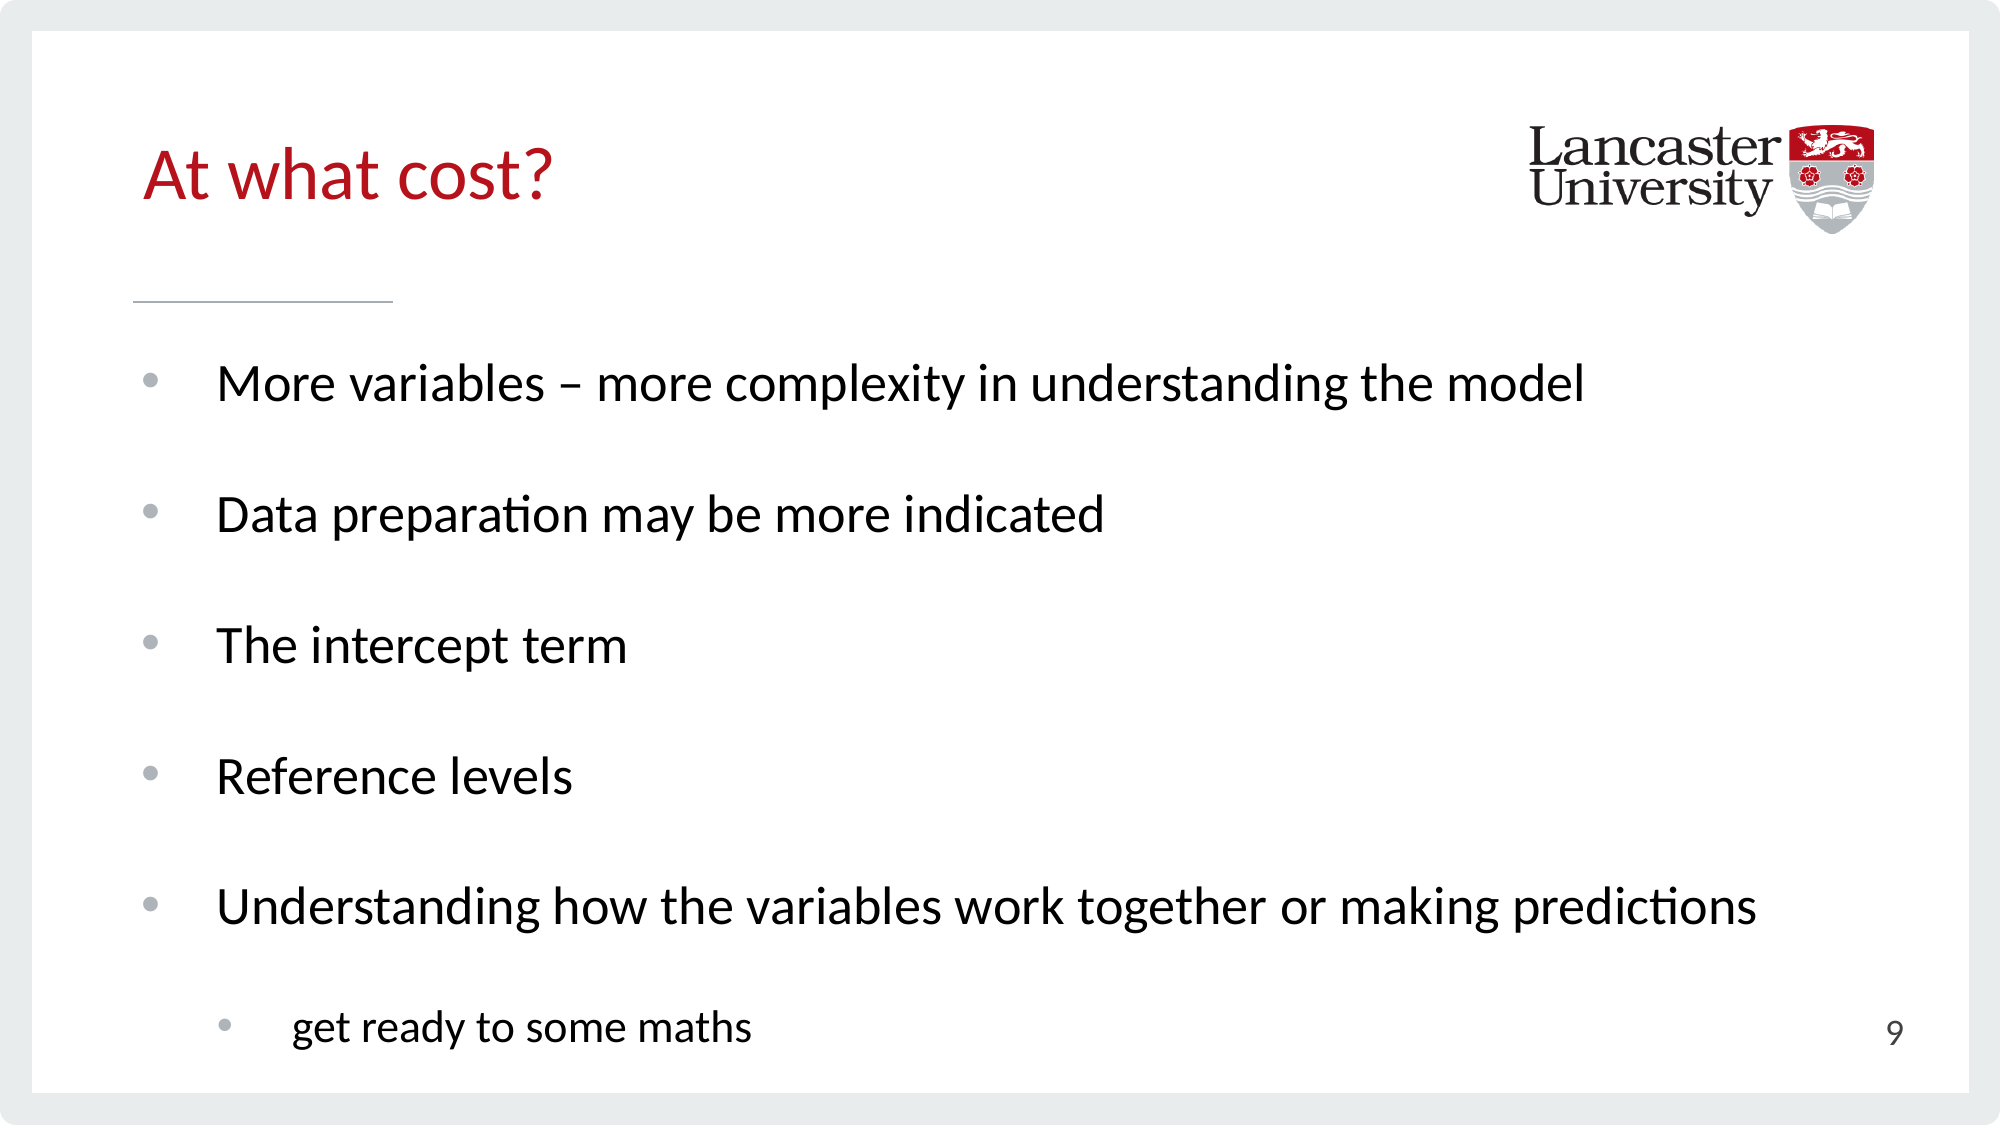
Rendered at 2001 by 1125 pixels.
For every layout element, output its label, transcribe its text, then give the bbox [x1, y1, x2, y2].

title At what cost? [128, 78, 1448, 279]
list More variables – more complexity in understanding the model Data preparation may be more indicated The intercept term Reference levels Understanding how the variables work together or making predictions get ready to some maths [126, 307, 1888, 858]
slide_number 9 [1468, 1001, 1919, 1061]
